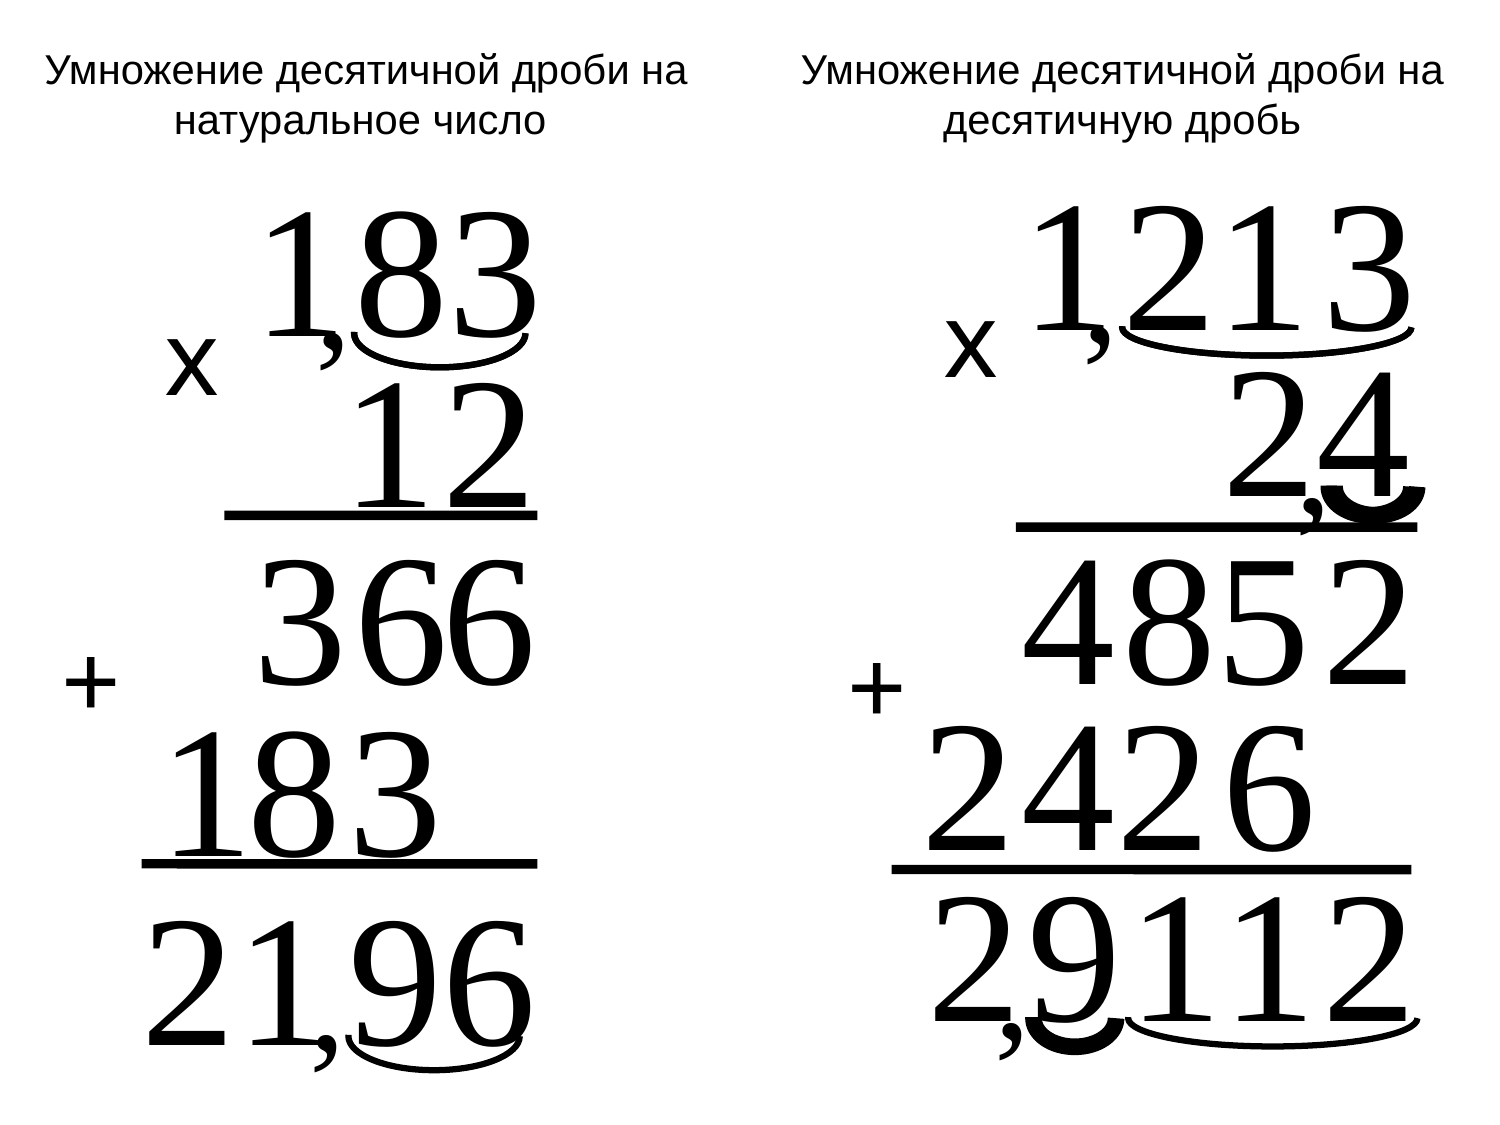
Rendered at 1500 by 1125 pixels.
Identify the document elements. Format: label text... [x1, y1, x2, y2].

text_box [1222, 308, 1406, 495]
text_box + [47, 615, 136, 741]
text_box [1411, 486, 1418, 498]
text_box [342, 319, 532, 546]
text_box + [832, 621, 922, 747]
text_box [159, 668, 438, 856]
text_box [253, 497, 532, 723]
text_box х [927, 273, 1016, 399]
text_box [1033, 1016, 1418, 1048]
text_box Умножение десятичной дроби на натуральное число [0, 42, 733, 143]
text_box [1021, 142, 1412, 372]
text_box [927, 833, 1412, 1060]
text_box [1021, 497, 1412, 723]
text_box х [147, 290, 237, 416]
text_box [921, 662, 1312, 889]
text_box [253, 148, 538, 378]
text_box Умножение десятичной дроби на десятичную дробь [767, 42, 1477, 143]
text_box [141, 857, 532, 1083]
